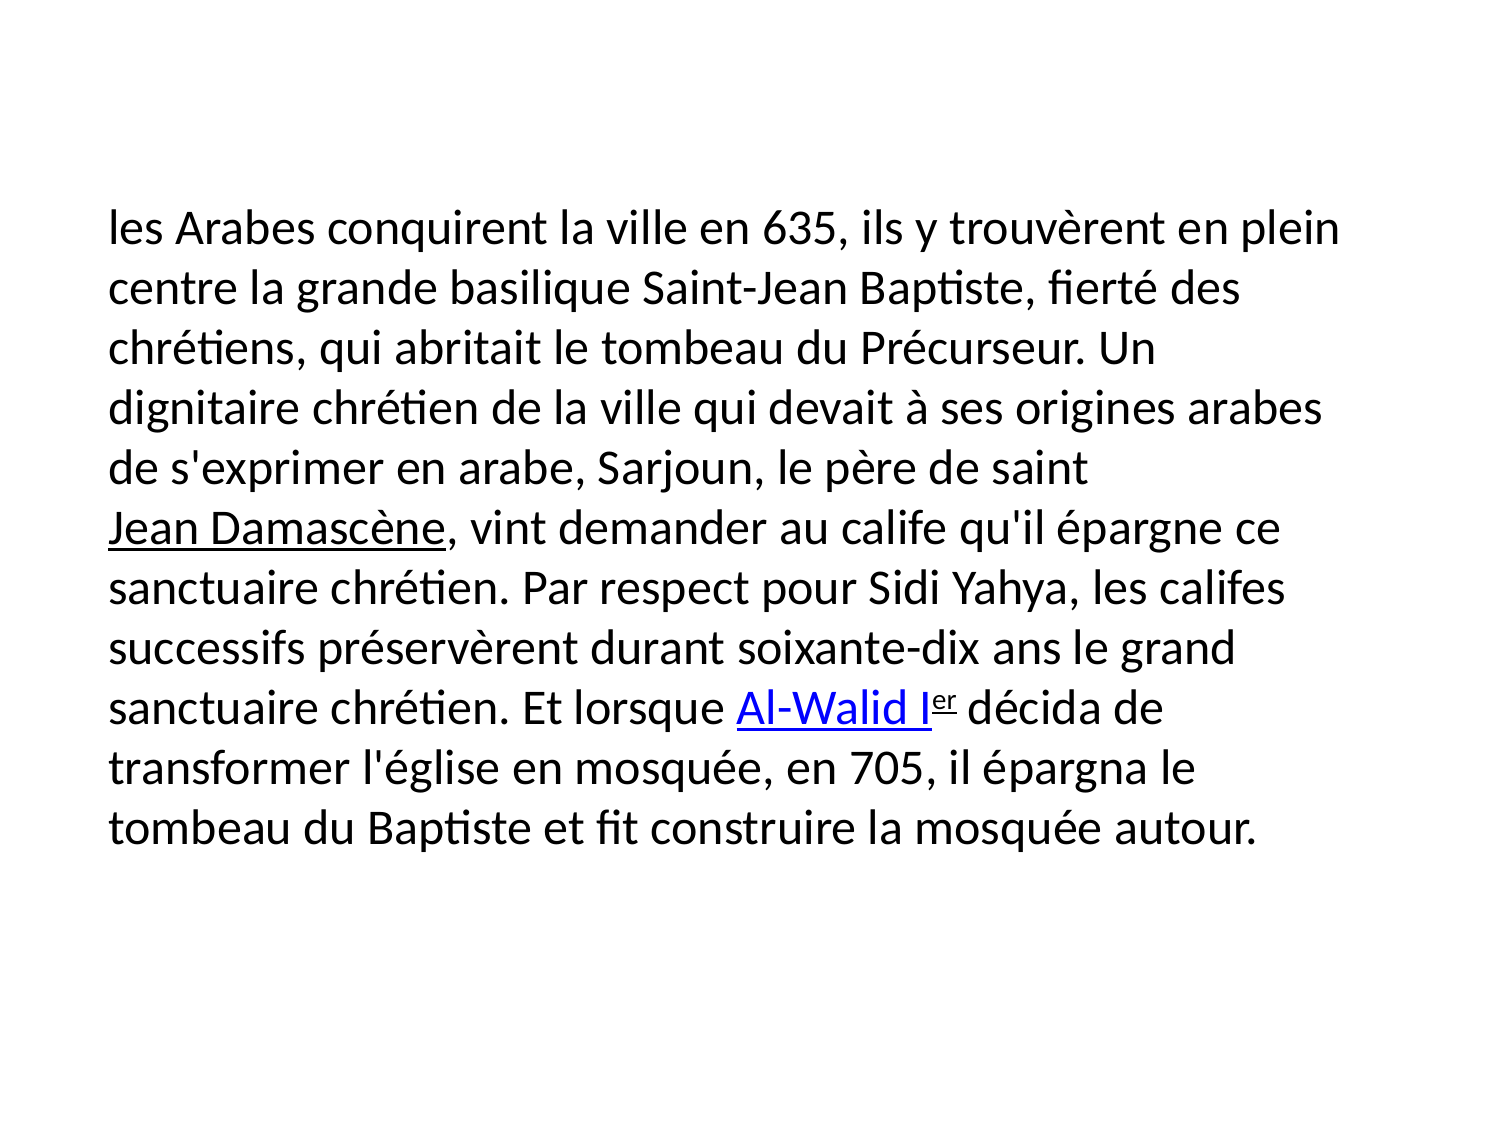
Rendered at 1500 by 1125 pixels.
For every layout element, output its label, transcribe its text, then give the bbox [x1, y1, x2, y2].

text_box les Arabes conquirent la ville en 635, ils y trouvèrent en plein centre la grande basilique Saint-Jean Baptiste, fierté des chrétiens, qui abritait le tombeau du Précurseur. Un dignitaire chrétien de la ville qui devait à ses origines arabes de s'exprimer en arabe, Sarjoun, le père de saint Jean Damascène, vint demander au calife qu'il épargne ce sanctuaire chrétien. Par respect pour Sidi Yahya, les califes successifs préservèrent durant soixante-dix ans le grand sanctuaire chrétien. Et lorsque Al-Walid Ier décida de transformer l'église en mosquée, en 705, il épargna le tombeau du Baptiste et fit construire la mosquée autour. [93, 187, 1371, 863]
